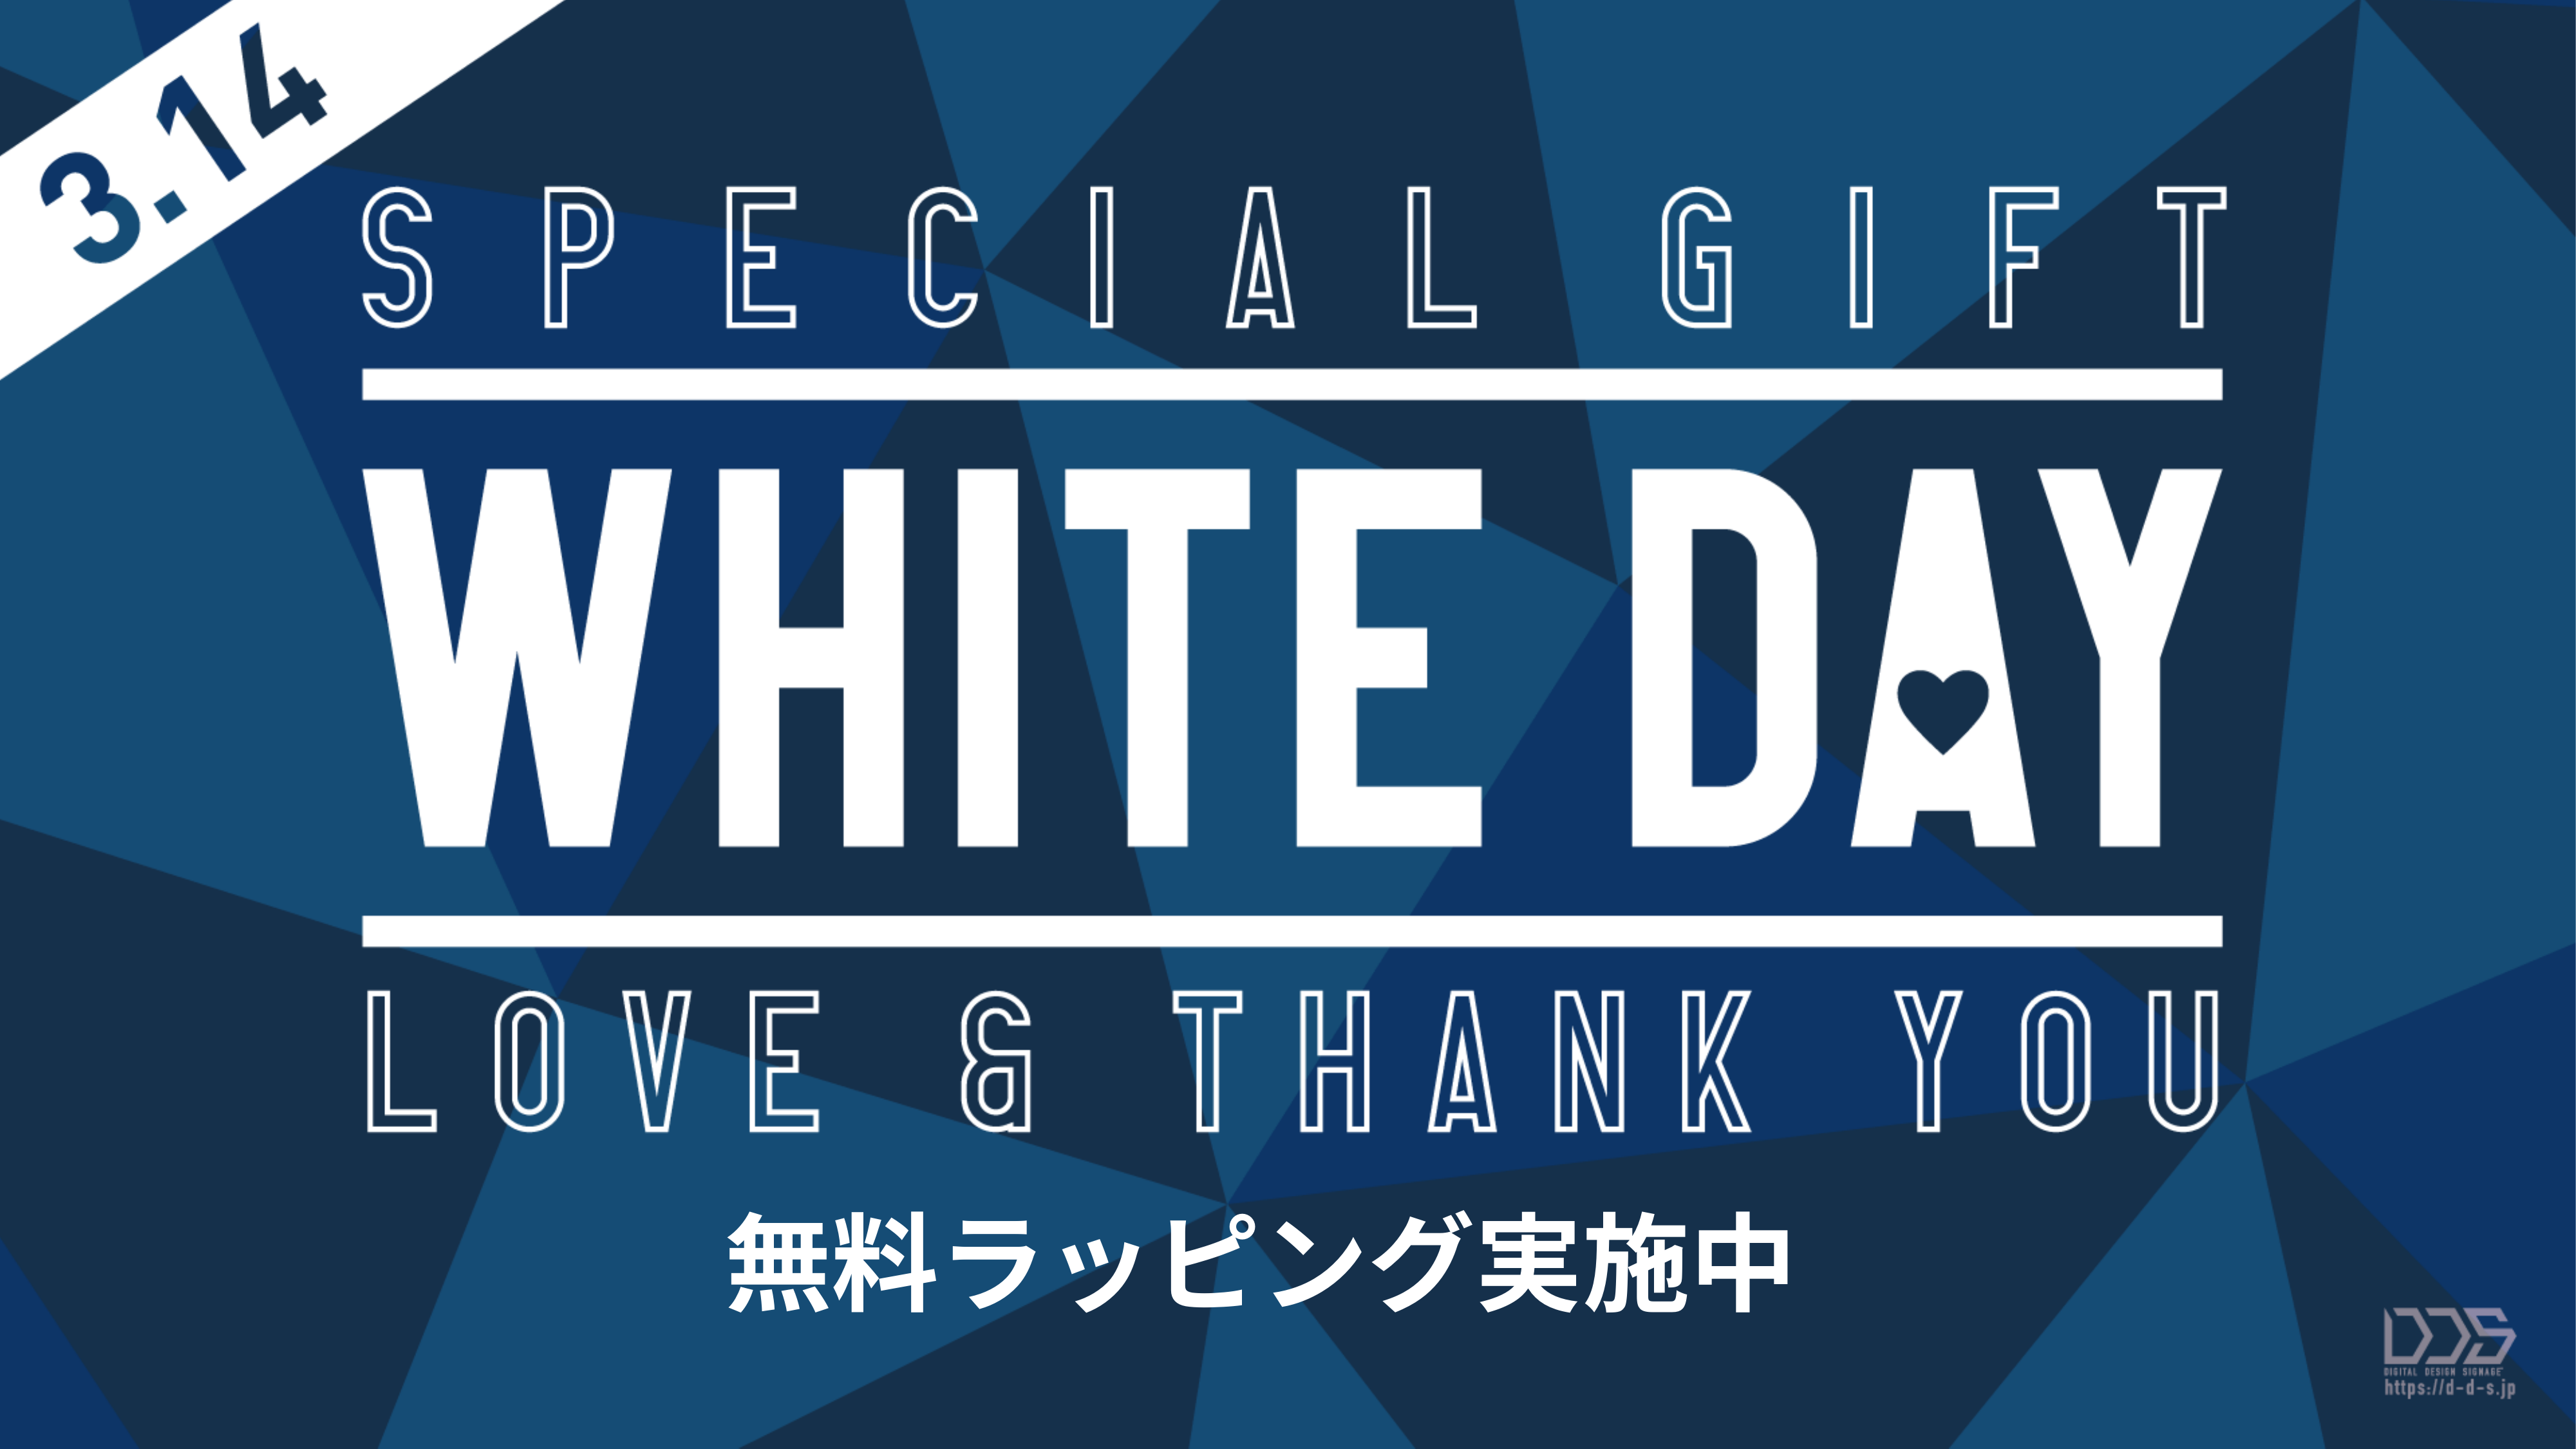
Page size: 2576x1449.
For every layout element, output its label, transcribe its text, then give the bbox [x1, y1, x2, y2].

picture [0, 0, 2576, 1449]
title 無料ラッピング実施中 [295, 1159, 2227, 1332]
